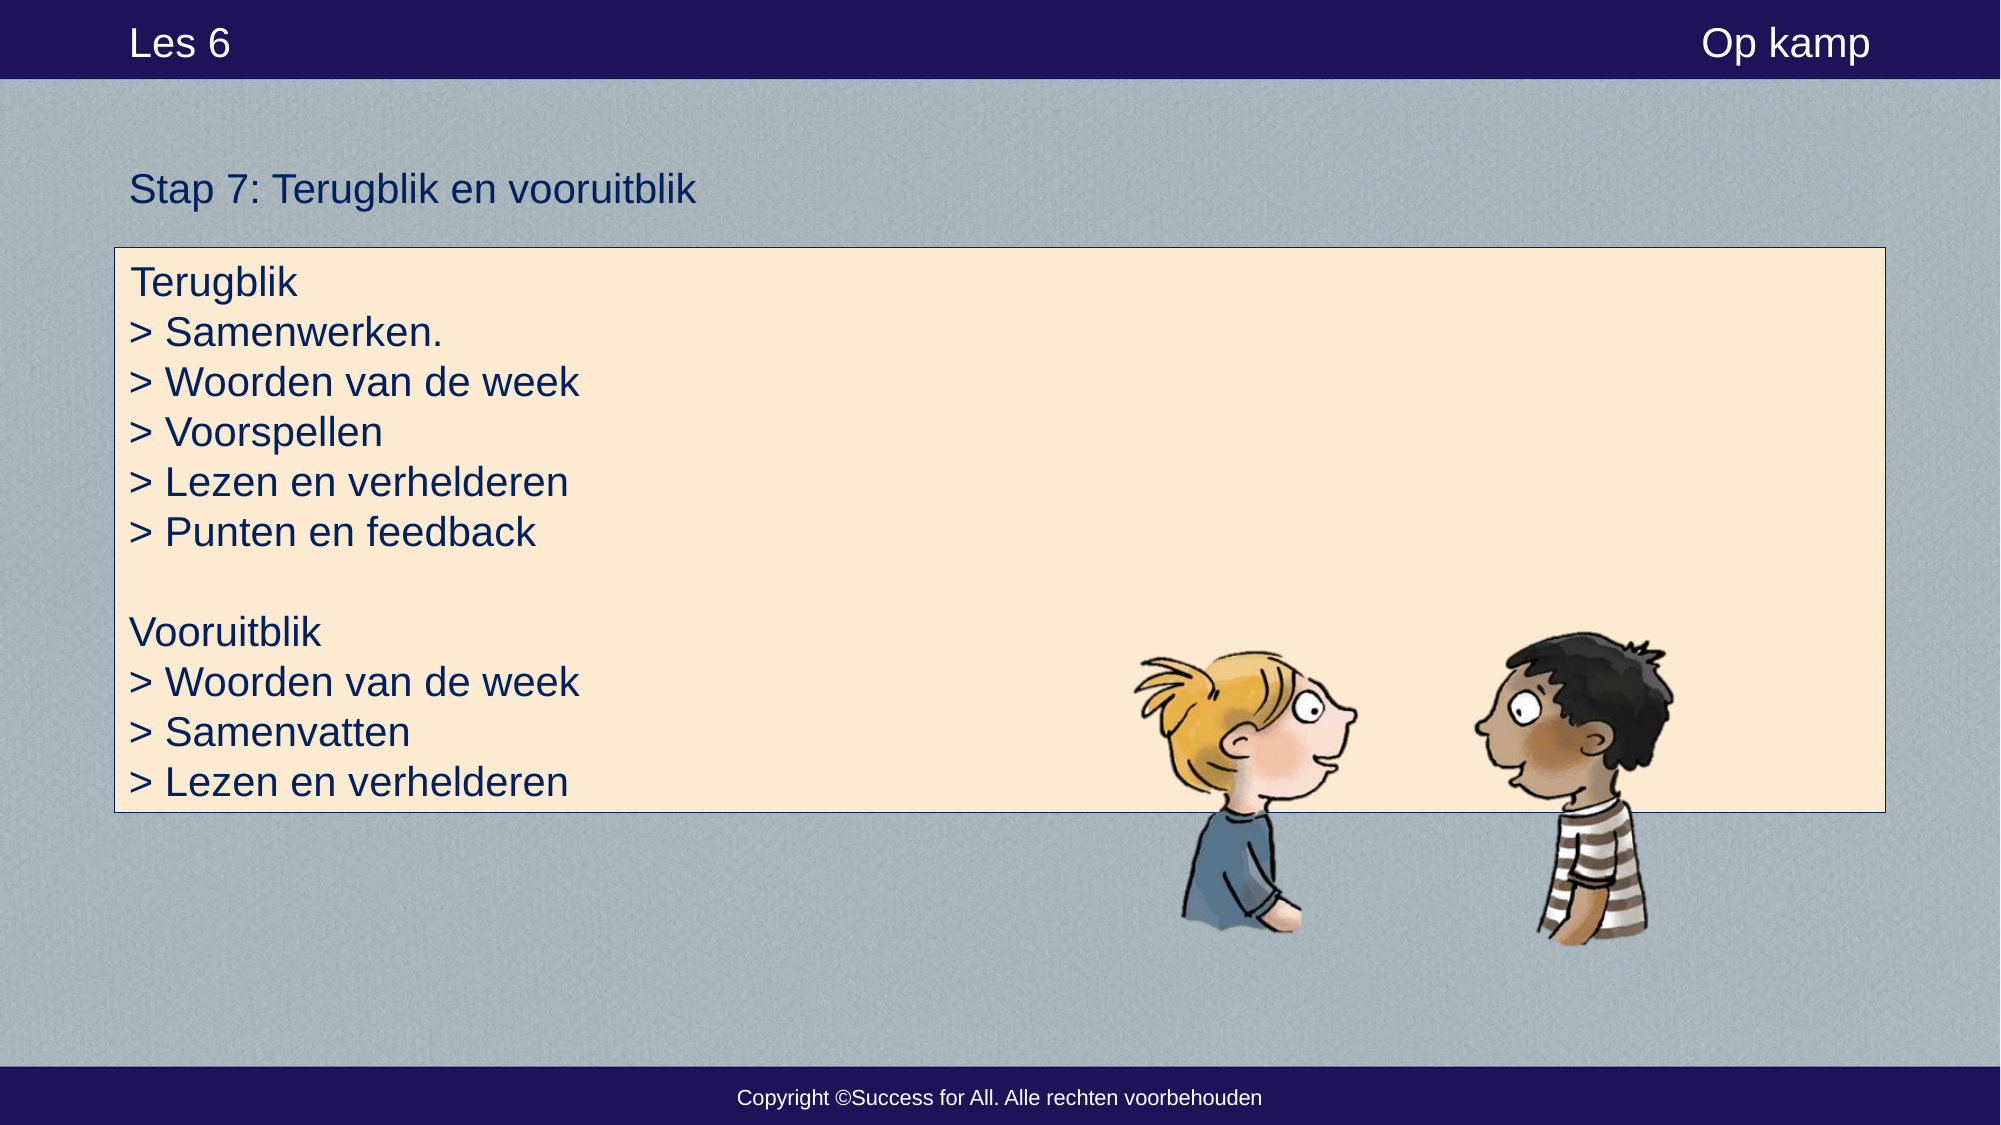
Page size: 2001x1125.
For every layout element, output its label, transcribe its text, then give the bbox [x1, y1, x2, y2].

text_box Op kamp [999, 8, 1886, 73]
picture [0, 0, 2001, 1125]
text_box Les 6 [114, 8, 354, 73]
text_box Terugblik > Samenwerken. > Woorden van de week > Voorspellen > Lezen en verhelderen > Punten en feedback Vooruitblik > Woorden van de week > Samenvatten > Lezen en verhelderen [114, 247, 1886, 813]
text_box Stap 7: Terugblik en vooruitblik [114, 154, 907, 220]
text_box Copyright ©Success for All. Alle rechten voorbehouden [0, 1076, 2000, 1125]
